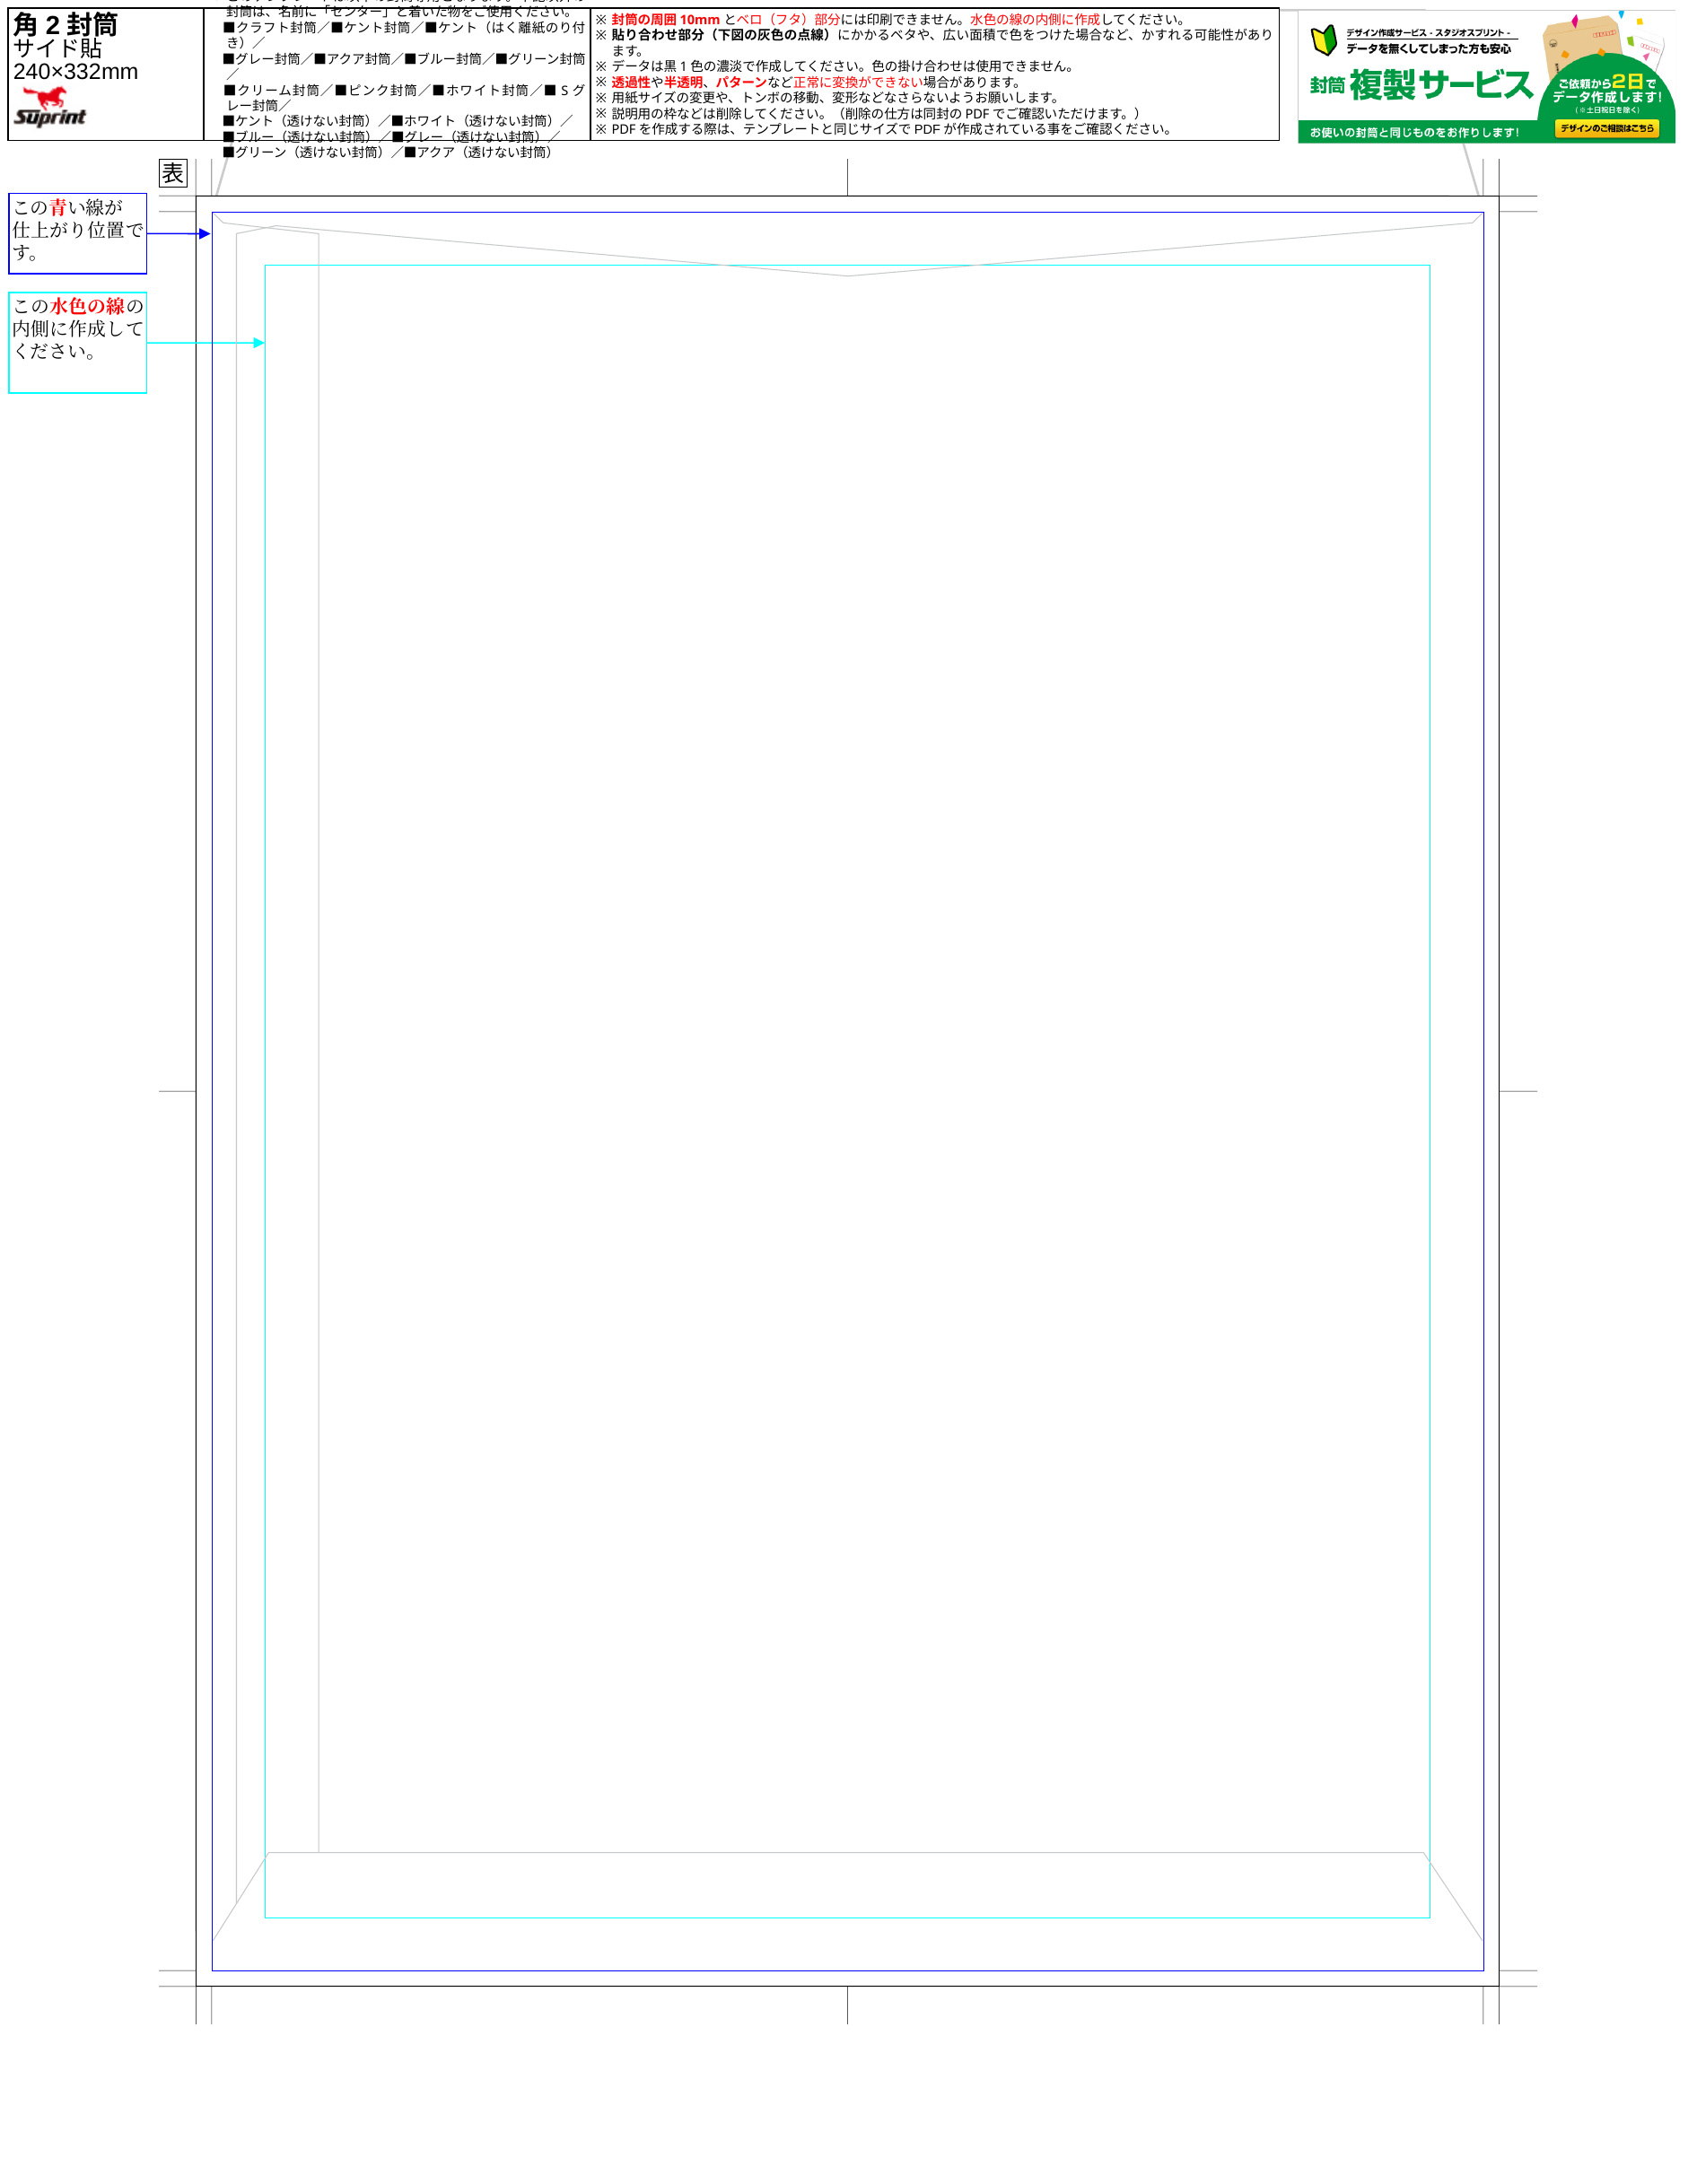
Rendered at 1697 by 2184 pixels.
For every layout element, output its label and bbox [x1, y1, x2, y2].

picture [1298, 10, 1676, 144]
picture [10, 82, 91, 133]
